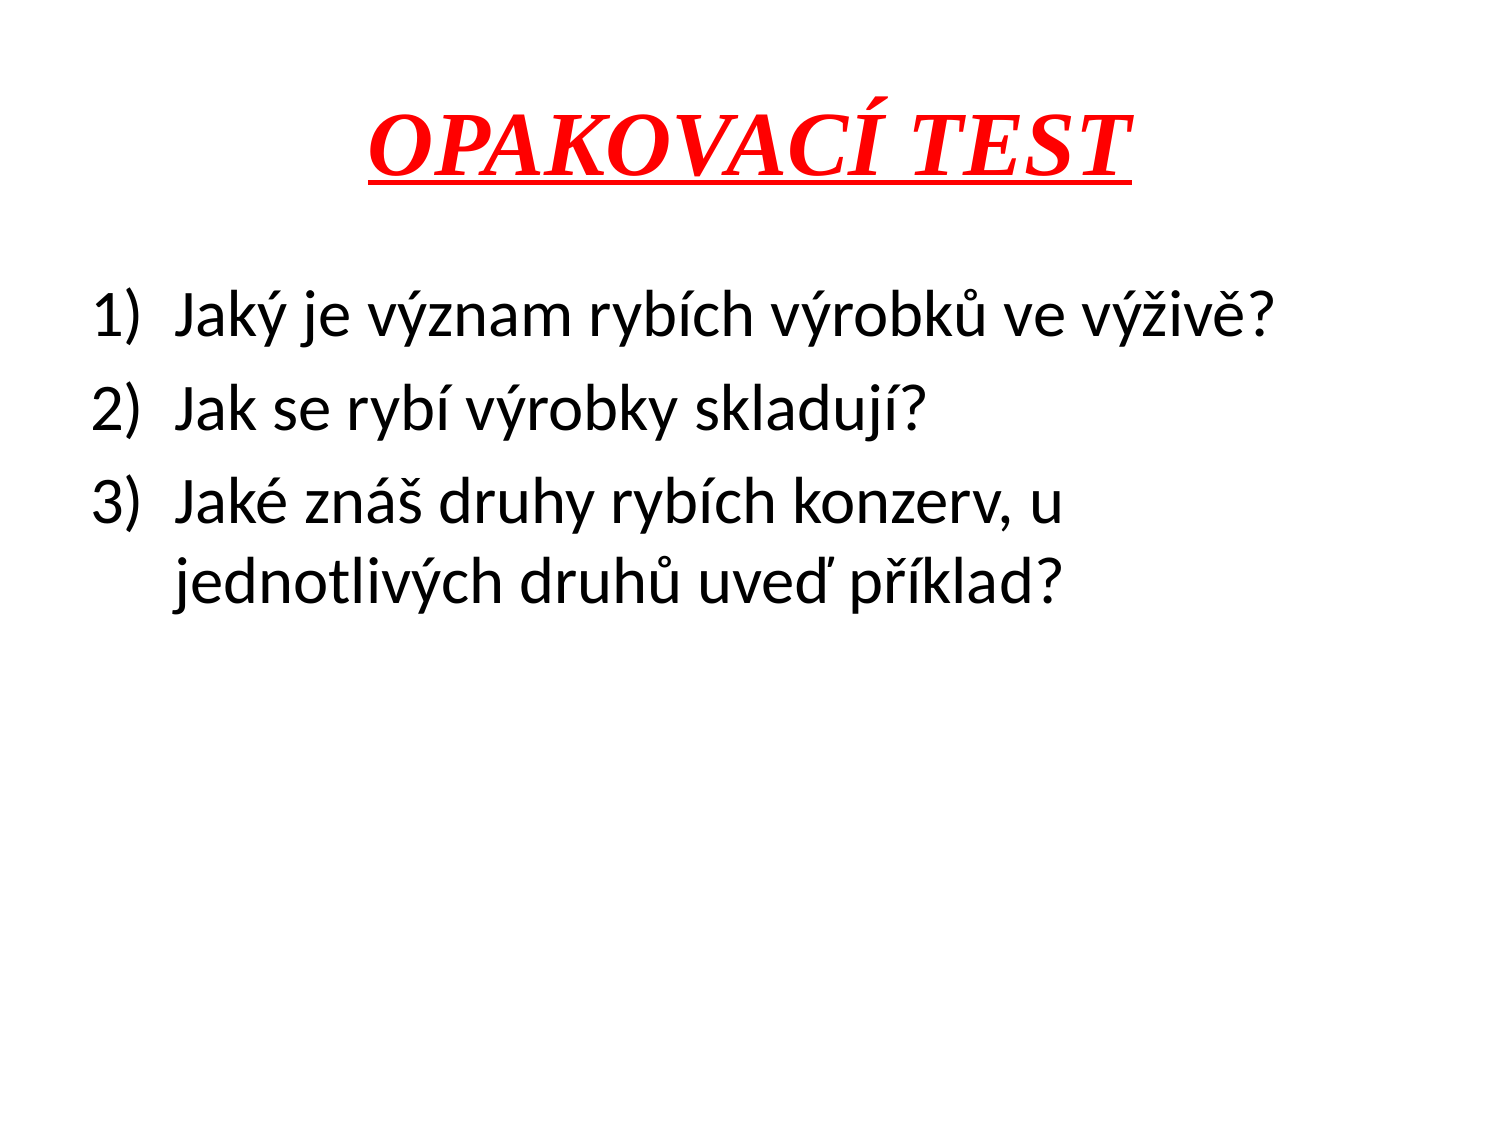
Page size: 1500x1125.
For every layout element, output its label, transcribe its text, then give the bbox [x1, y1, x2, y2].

list Jaký je význam rybích výrobků ve výživě? Jak se rybí výrobky skladují? Jaké znáš druhy rybích konzerv, u jednotlivých druhů uveď příklad? [75, 262, 1425, 1005]
title OPAKOVACÍ TEST [75, 45, 1425, 233]
